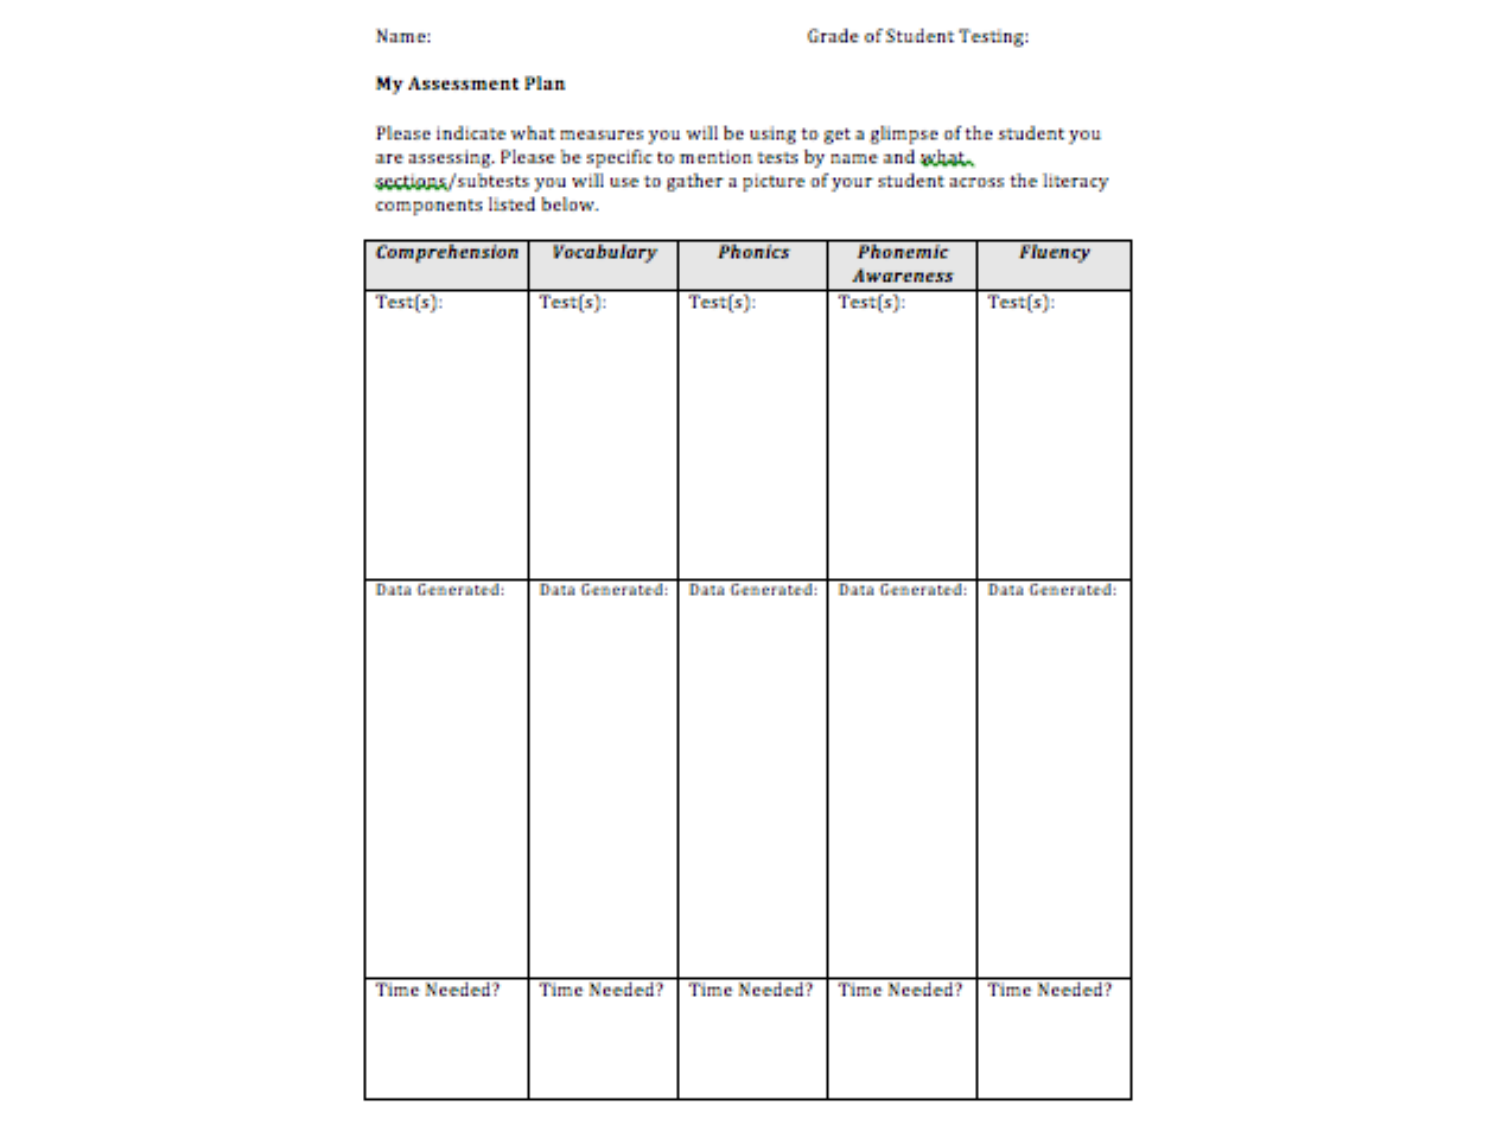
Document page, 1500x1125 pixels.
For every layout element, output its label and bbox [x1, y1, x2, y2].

picture [362, 10, 1146, 1125]
